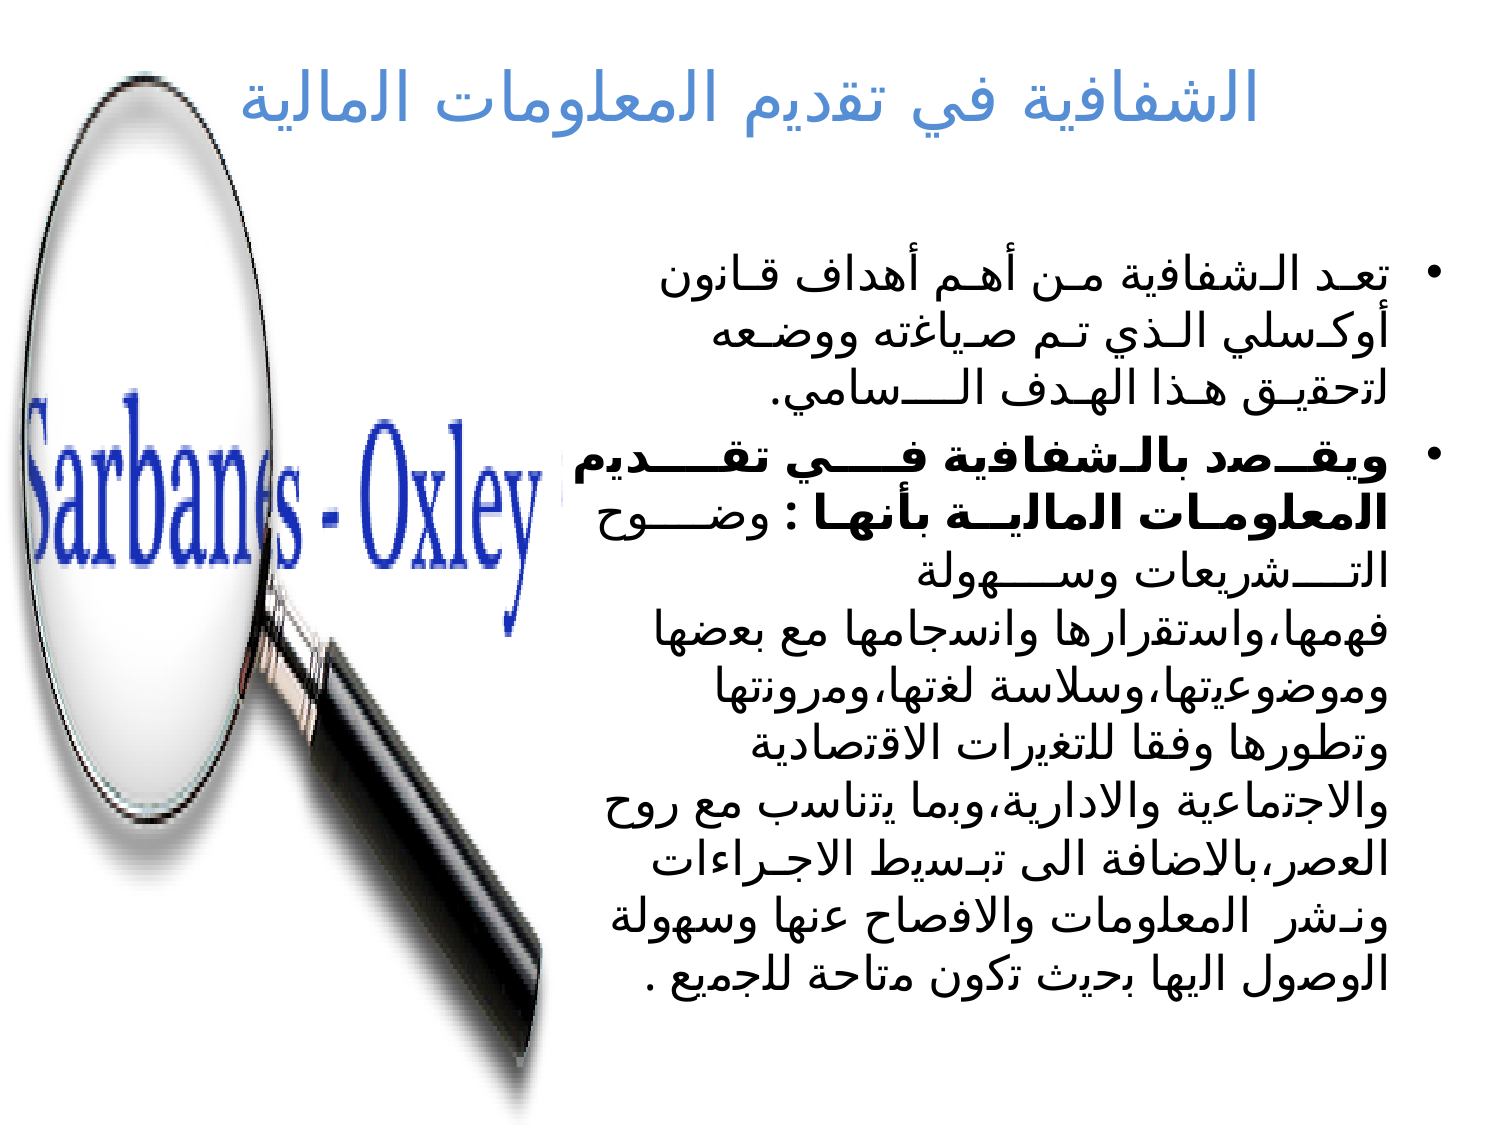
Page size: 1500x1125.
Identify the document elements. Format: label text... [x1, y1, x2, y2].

list ﺗﻌـد اﻟـﺷﻔﺎﻓﻳﺔ ﻣـن أﻫـم أهداف ﻗـﺎﻧون أوﻛـﺳﻠﻲ اﻟـذي ﺗـم ﺻـﻳﺎﻏﺗﻪ ووﺿـﻌﻪ ﻟﺗﺣﻘﻳـق ﻫـذا اﻟﻬـدف اﻟــــﺳﺎﻣﻲ. وﻳﻘــﺻد ﺑﺎﻟـﺷﻔﺎﻓﻳﺔ ﻓــــﻲ ﺗﻘــــدﻳم اﻟﻣﻌﻠوﻣـﺎت اﻟﻣﺎﻟﻳــﺔ ﺑﺄﻧﻬـﺎ : وﺿــــوح اﻟﺗــــﺷرﻳﻌﺎت وﺳــــﻬوﻟﺔ ﻓﻬﻣﻬﺎ،واﺳﺗﻘرارﻫﺎ واﻧﺳﺟﺎﻣﻬﺎ ﻣﻊ ﺑﻌﺿﻬﺎ وﻣوﺿوﻋﻳﺗﻬﺎ،وﺳﻼﺳﺔ ﻟﻐﺗﻬﺎ،وﻣروﻧﺗﻬﺎ وﺗطورﻫﺎ وﻓﻘﺎ ﻟﻠﺗﻐﻳرات اﻻﻗﺗﺻﺎدﻳﺔ واﻻﺟﺗﻣﺎﻋﻳﺔ واﻻدارﻳﺔ،وﺑﻣﺎ ﻳﺗﻧﺎﺳب ﻣﻊ روح اﻟﻌﺻر،ﺑﺎﻻﺿﺎﻓﺔ اﻟﻰ ﺗﺑـﺳﻳط اﻻﺟـراءات وﻧـﺷر اﻟﻣﻌﻠوﻣﺎت واﻻﻓﺻﺎح ﻋﻧﻬﺎ وﺳﻬوﻟﺔ اﻟوﺻوﻝ اﻟﻳﻬﺎ ﺑﺣﻳث ﺗﻛون ﻣﺗﺎﺣﺔ ﻟﻠﺟﻣﻳﻊ . [566, 234, 1454, 1055]
title اﻟﺷﻔﺎﻓﻳﺔ ﻓﻲ ﺗﻘدﻳم اﻟﻣﻌﻠوﻣﺎت اﻟﻣﺎﻟﻳﺔ [566, 45, 1425, 233]
picture [0, 0, 563, 1125]
